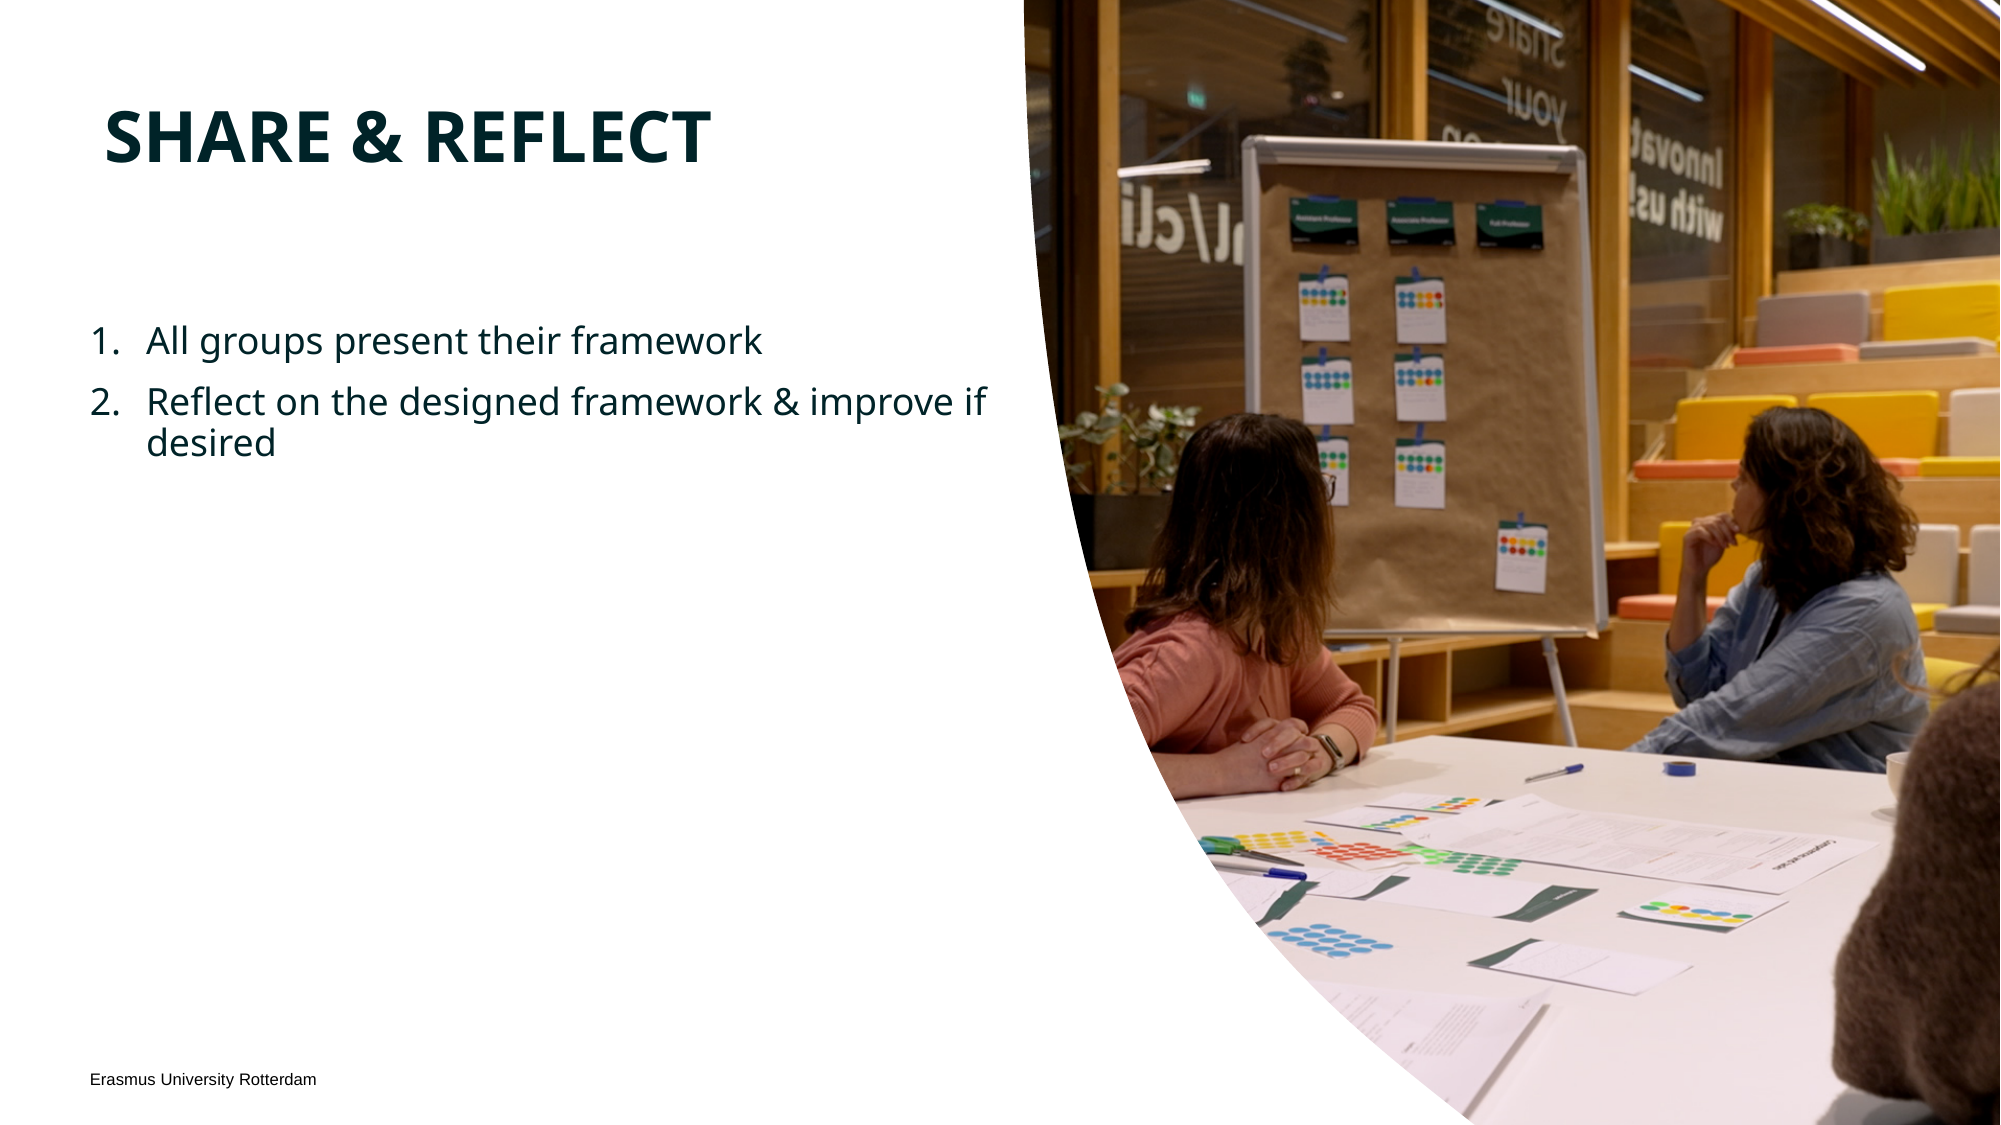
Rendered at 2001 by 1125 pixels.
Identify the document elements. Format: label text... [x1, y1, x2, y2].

footer Erasmus University Rotterdam [89, 1068, 1023, 1090]
text_box SHARE & REFLECT [89, 102, 962, 220]
picture [1023, 0, 2000, 1125]
list All groups present their framework Reflect on the designed framework & improve if desired [89, 322, 1023, 1035]
